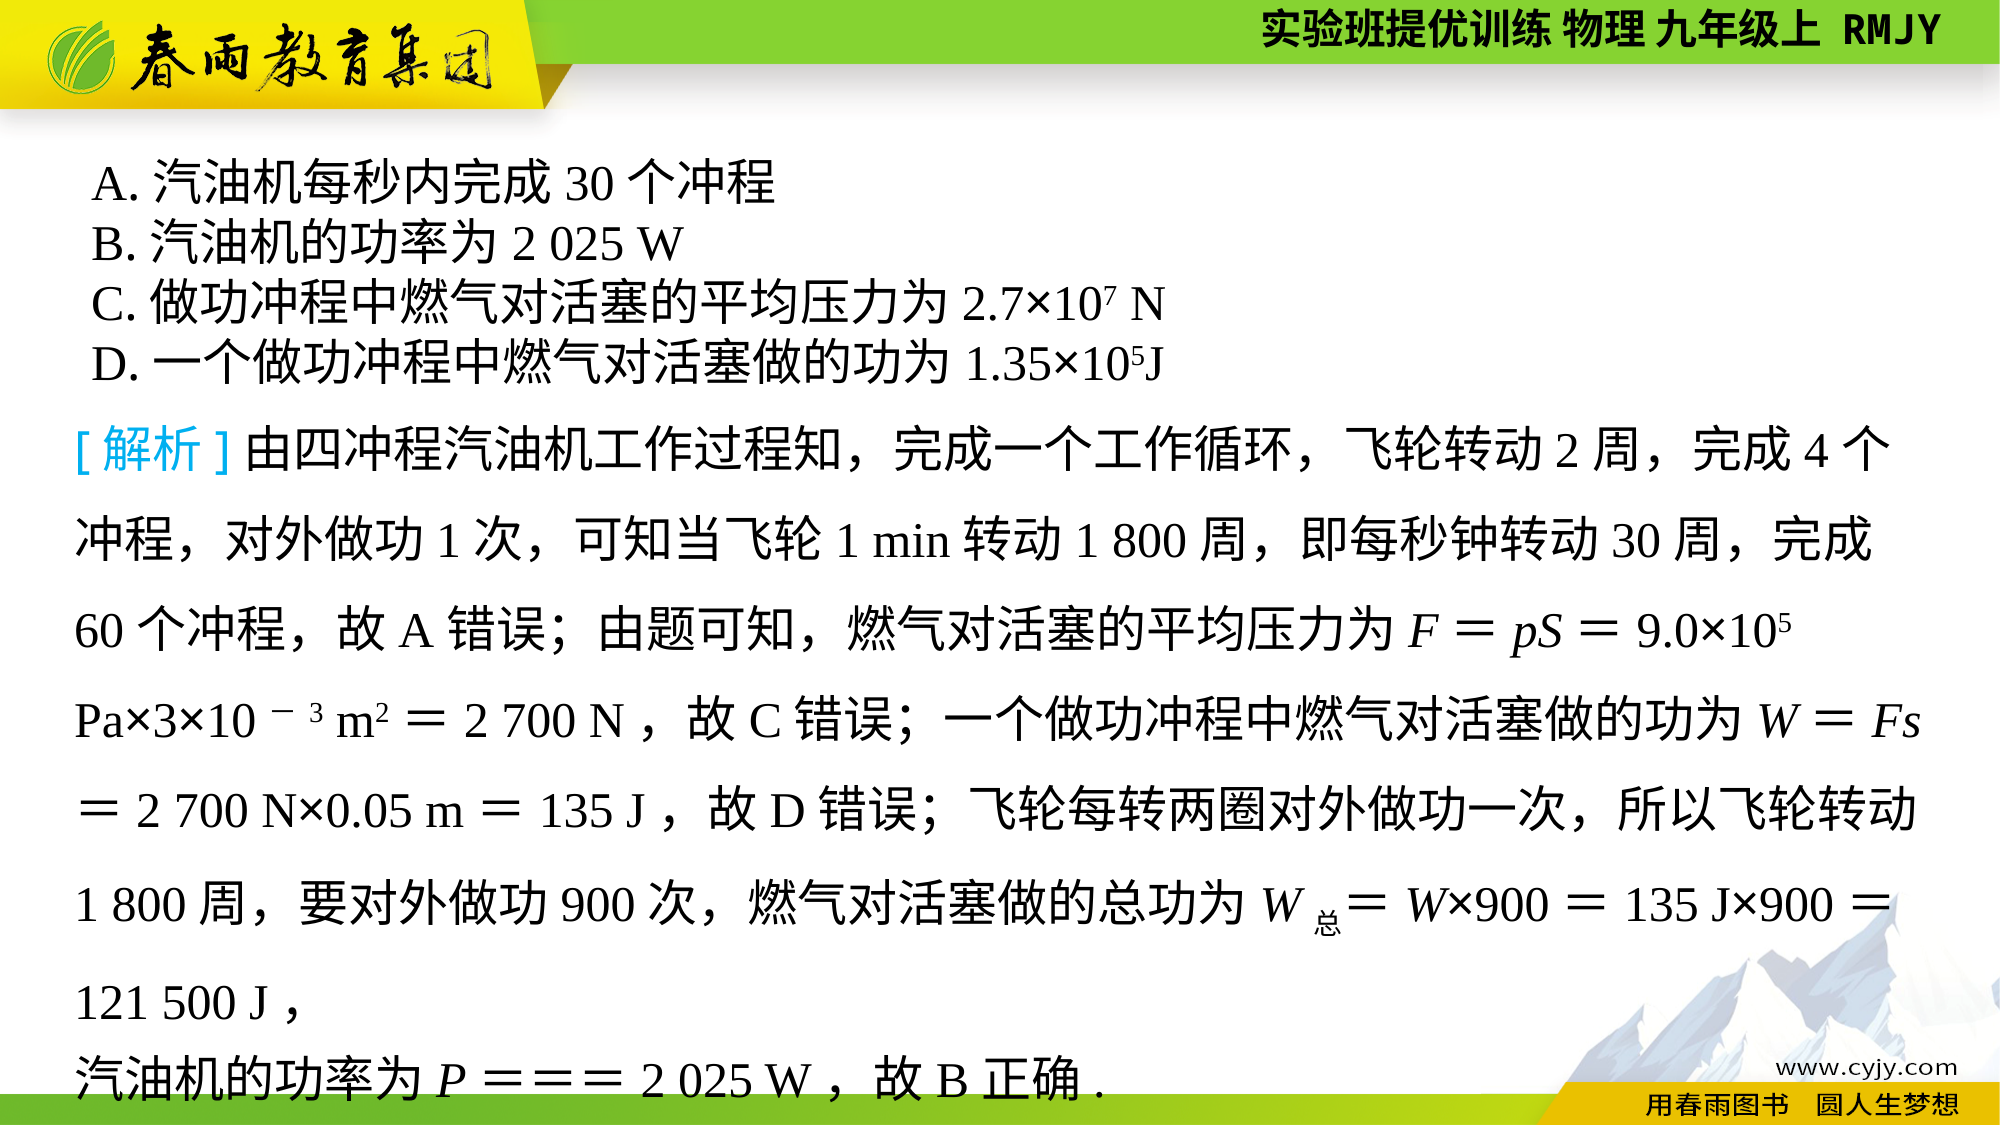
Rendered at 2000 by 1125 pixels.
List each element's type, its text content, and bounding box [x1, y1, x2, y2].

text_box A.汽油机每秒内完成30个冲程 B.汽油机的功率为2 025 W C.做功冲程中燃气对活塞的平均压力为2.7×107 N D.一个做功冲程中燃气对活塞做的功为1.35×105J [76, 142, 1500, 398]
picture [0, 0, 2000, 1125]
